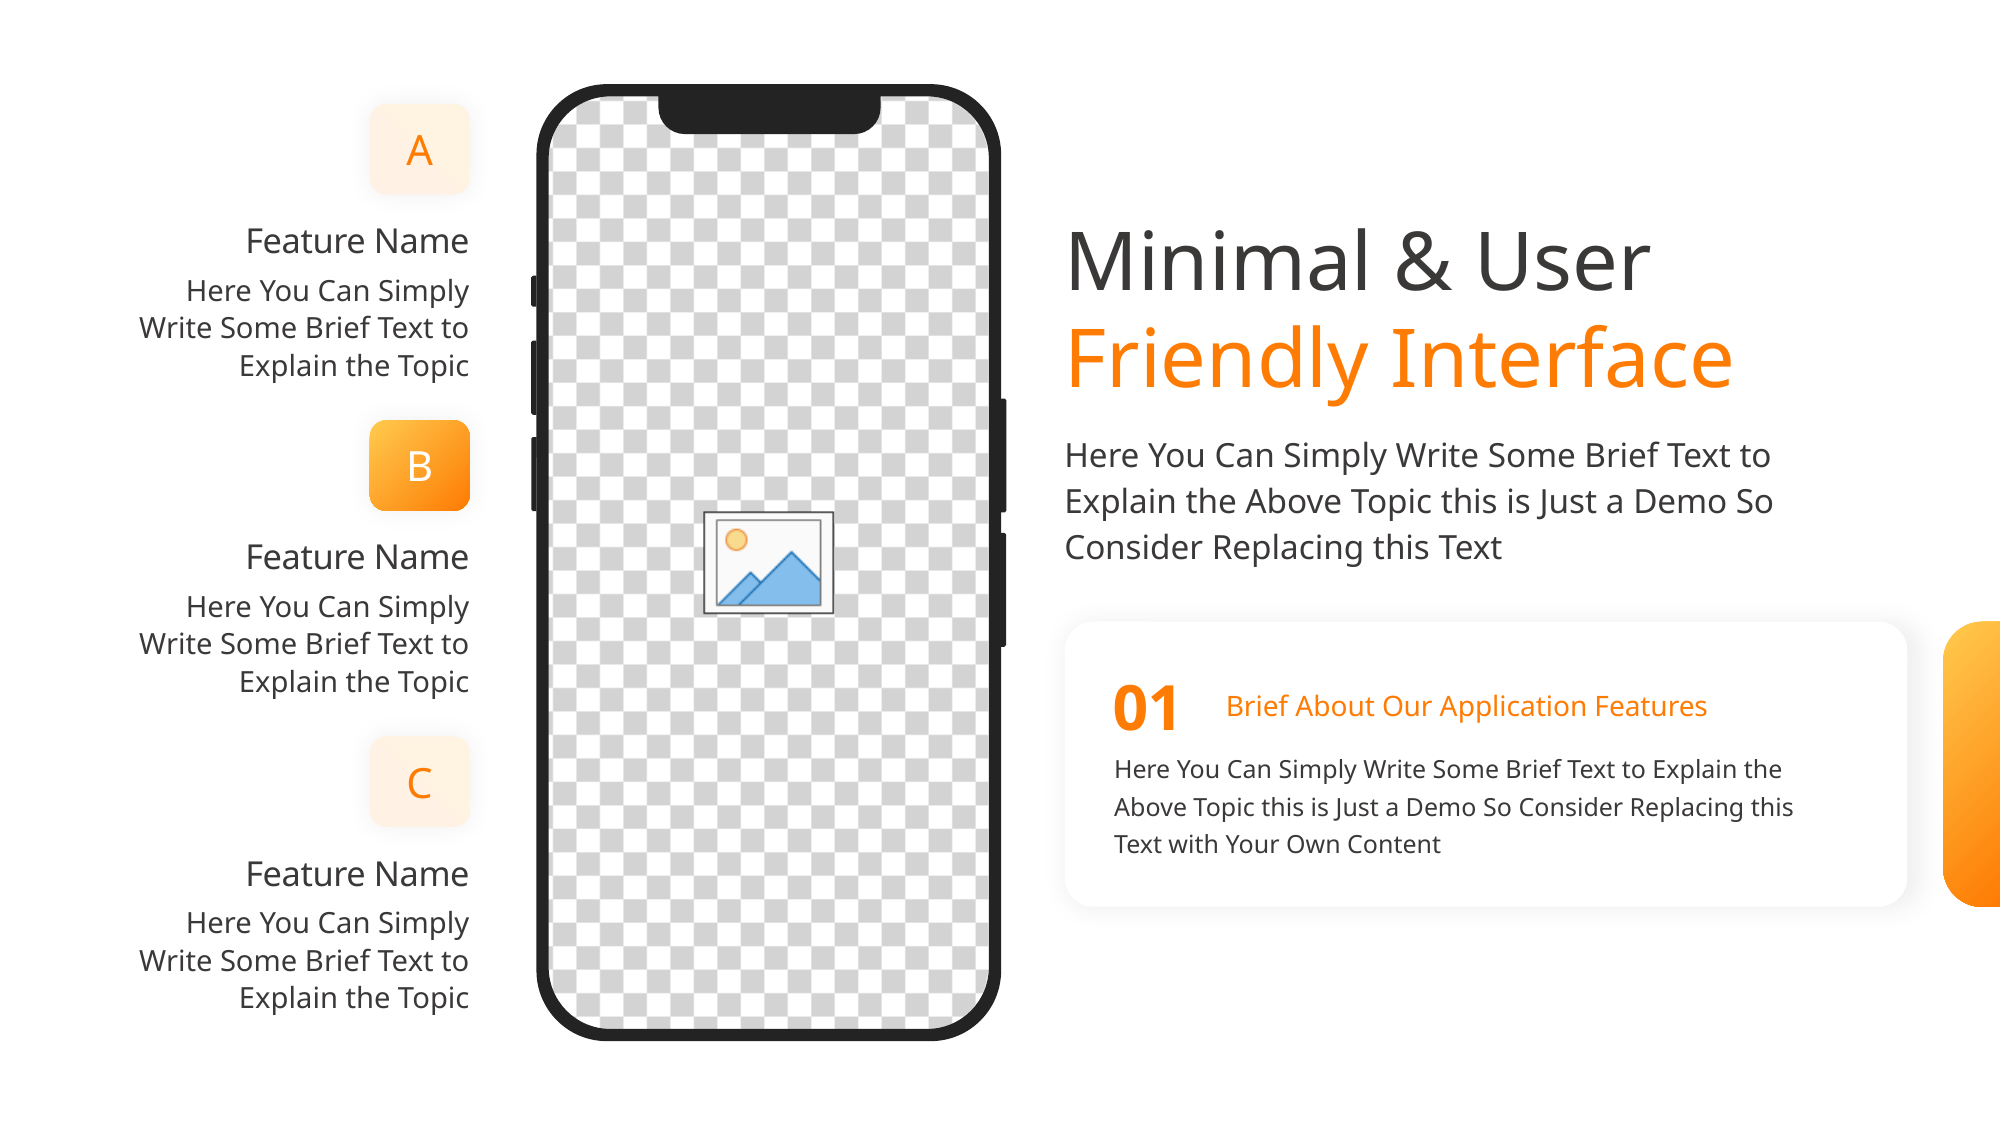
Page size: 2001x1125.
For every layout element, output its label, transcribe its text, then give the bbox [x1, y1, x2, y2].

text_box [76, 736, 485, 1021]
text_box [76, 420, 485, 705]
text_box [531, 84, 1007, 1041]
text_box Minimal & User Friendly Interface [1049, 201, 1876, 412]
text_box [1064, 621, 1908, 907]
text_box Here You Can Simply Write Some Brief Text to Explain the Above Topic this is Just a Demo So Consider Replacing this Text [1049, 420, 1876, 574]
text_box [1943, 621, 2000, 907]
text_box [76, 103, 485, 389]
